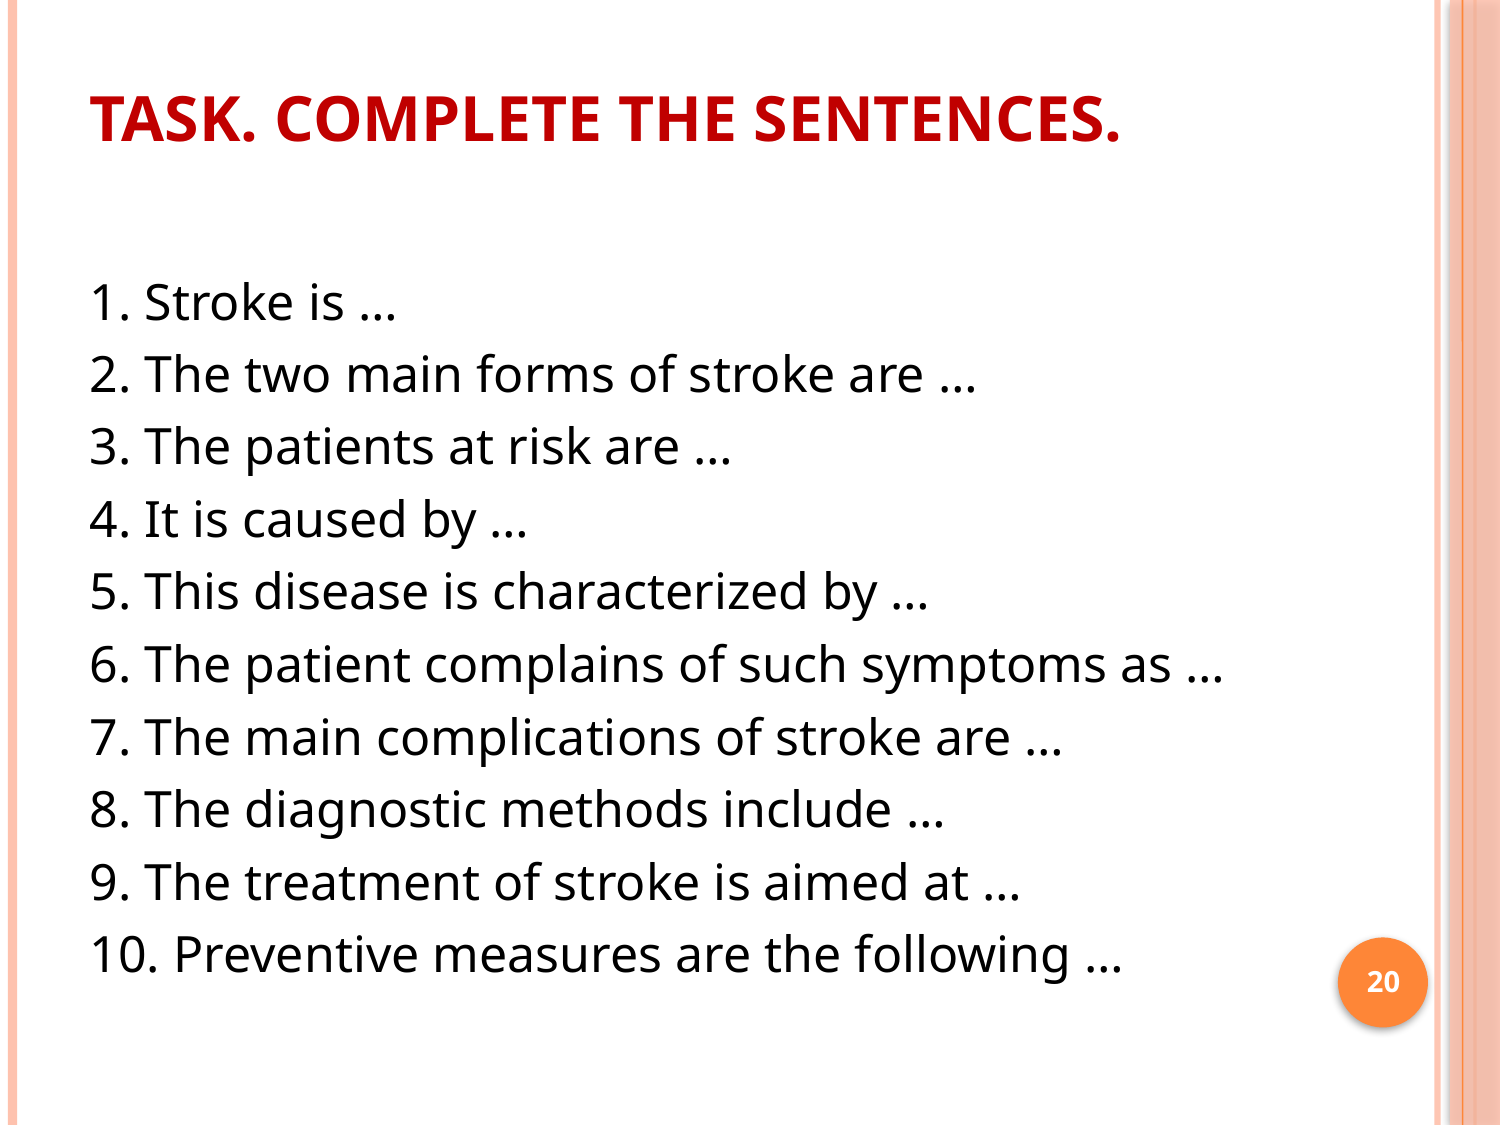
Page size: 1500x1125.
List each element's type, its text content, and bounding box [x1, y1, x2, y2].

list 1. Stroke is … 2. The two main forms of stroke are … 3. The patients at risk are … 4. It is caused by … 5. This disease is characterized by … 6. The patient complains of such symptoms as … 7. The main complications of stroke are … 8. The diagnostic methods include … 9. The treatment of stroke is aimed at … 10. Preventive measures are the following … [75, 262, 1300, 1062]
title Task. Complete the sentences. [75, 45, 1300, 161]
slide_number 20 [1333, 940, 1434, 1027]
